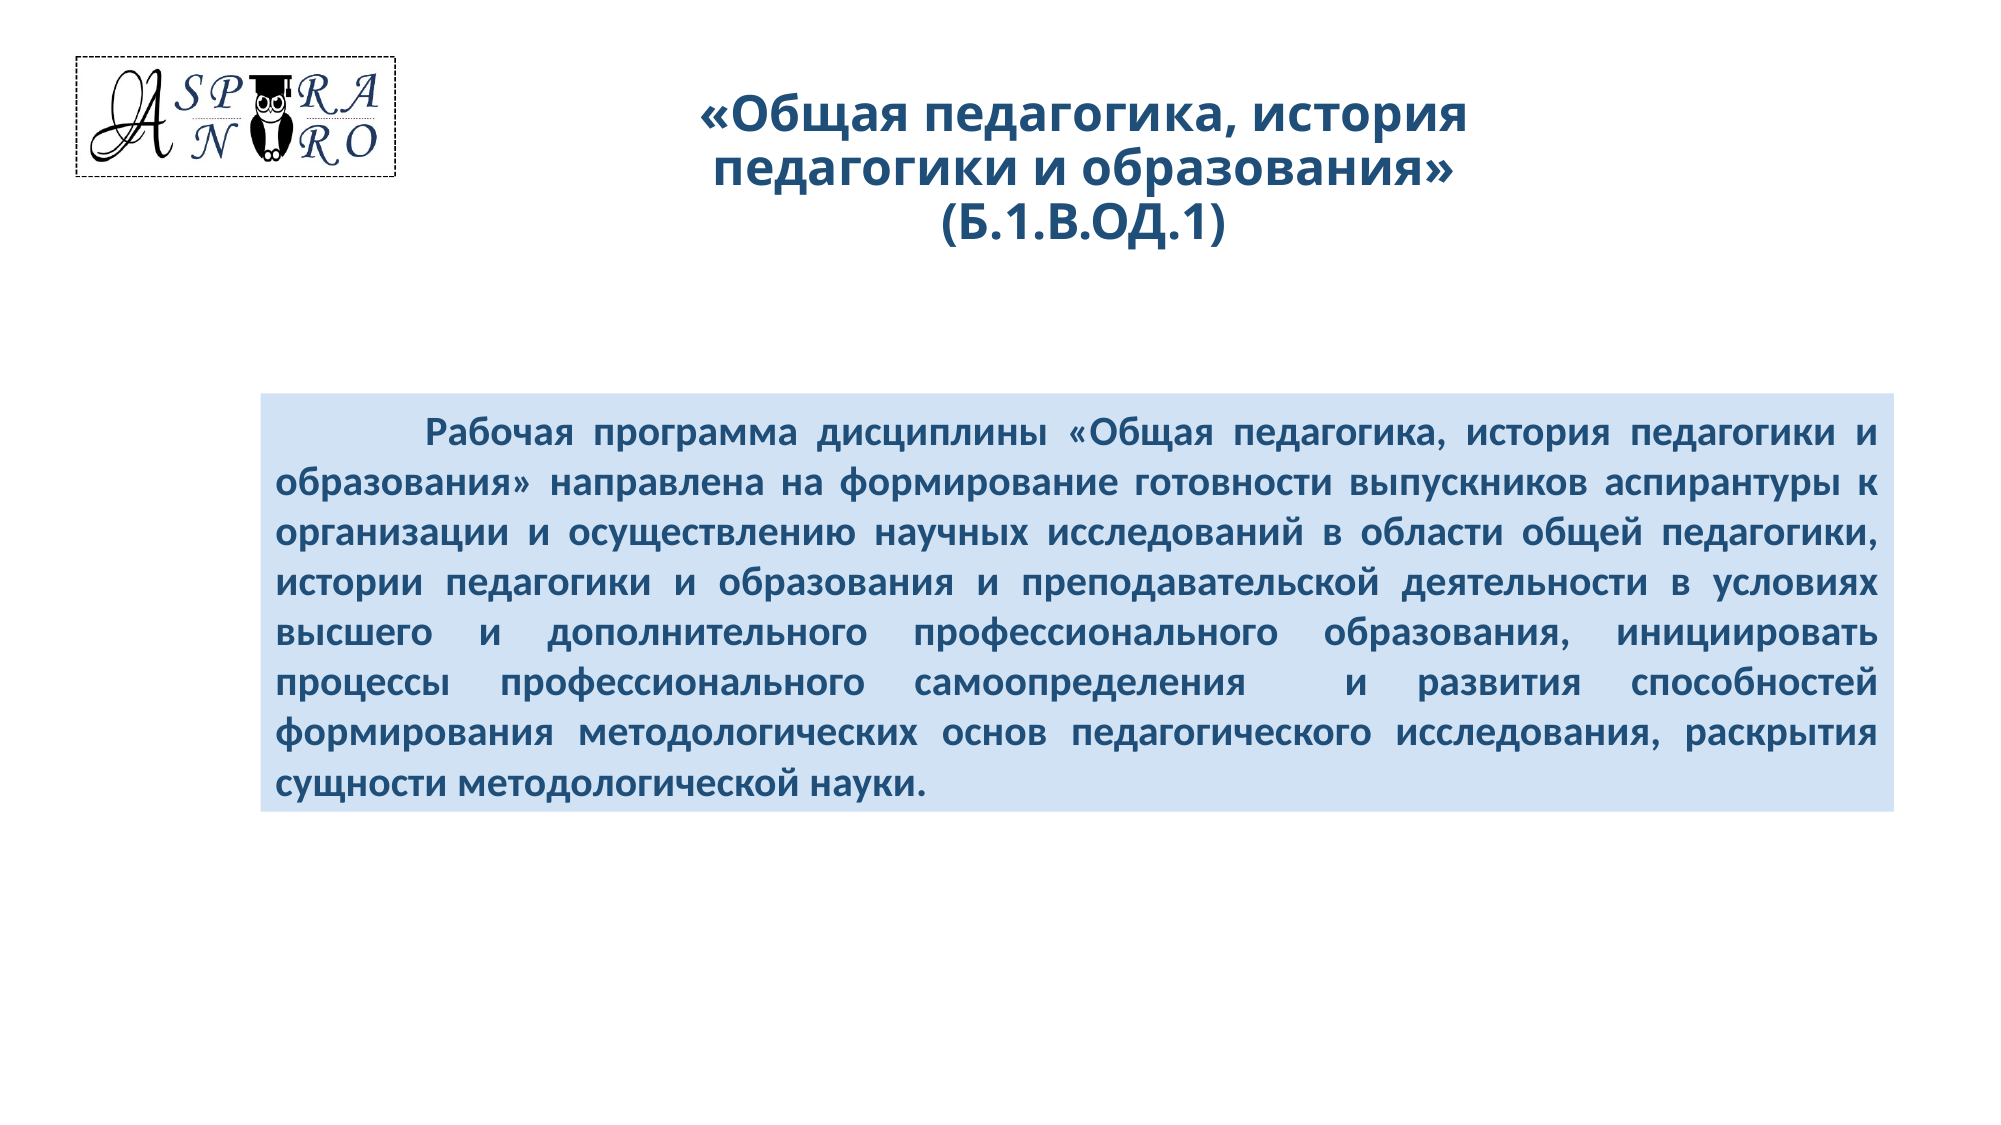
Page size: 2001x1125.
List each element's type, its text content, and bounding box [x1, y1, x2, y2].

title «Общая педагогика, история педагогики и образования» (Б.1.В.ОД.1) [542, 72, 1626, 259]
text_box Рабочая программа дисциплины «Общая педагогика, история педагогики и образования» направлена на формирование готовности выпускников аспирантуры к организации и осуществлению научных исследований в области общей педагогики, истории педагогики и образования и преподавательской деятельности в условиях высшего и дополнительного профессионального образования, инициировать процессы профессионального самоопределения и развития способностей формирования методологических основ педагогического исследования, раскрытия сущности методологической науки. [260, 393, 1894, 812]
picture [71, 51, 399, 181]
